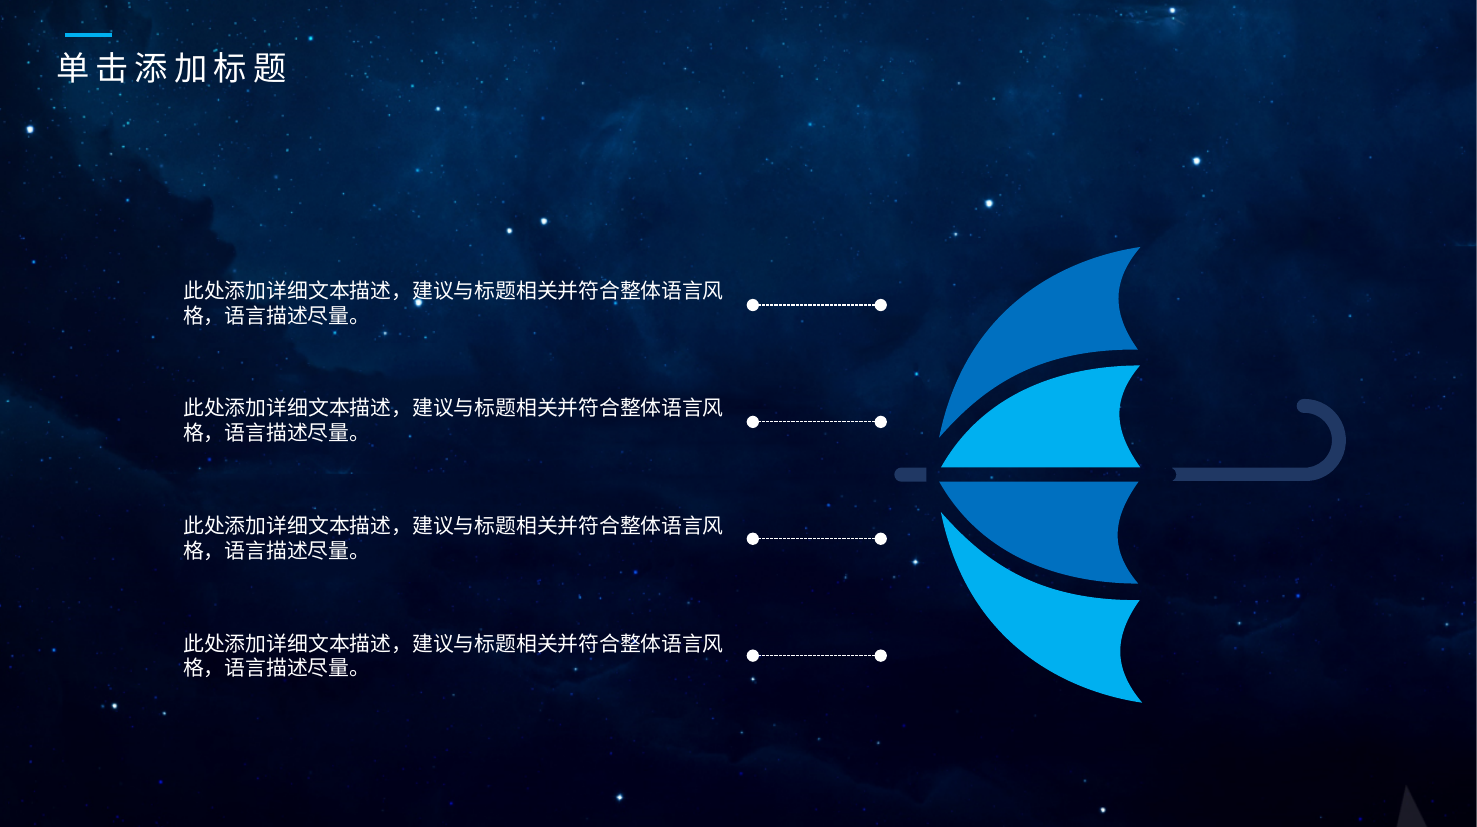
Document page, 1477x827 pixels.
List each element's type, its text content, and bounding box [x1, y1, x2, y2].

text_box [894, 246, 1347, 703]
text_box 此处添加详细文本描述，建议与标题相关并符合整体语言风格，语言描述尽量。 [168, 388, 739, 452]
text_box 此处添加详细文本描述，建议与标题相关并符合整体语言风格，语言描述尽量。 [168, 270, 739, 336]
text_box 此处添加详细文本描述，建议与标题相关并符合整体语言风格，语言描述尽量。 [168, 623, 739, 688]
text_box 此处添加详细文本描述，建议与标题相关并符合整体语言风格，语言描述尽量。 [168, 505, 739, 570]
text_box 单击添加标题 [41, 49, 313, 95]
picture [0, 0, 1477, 827]
